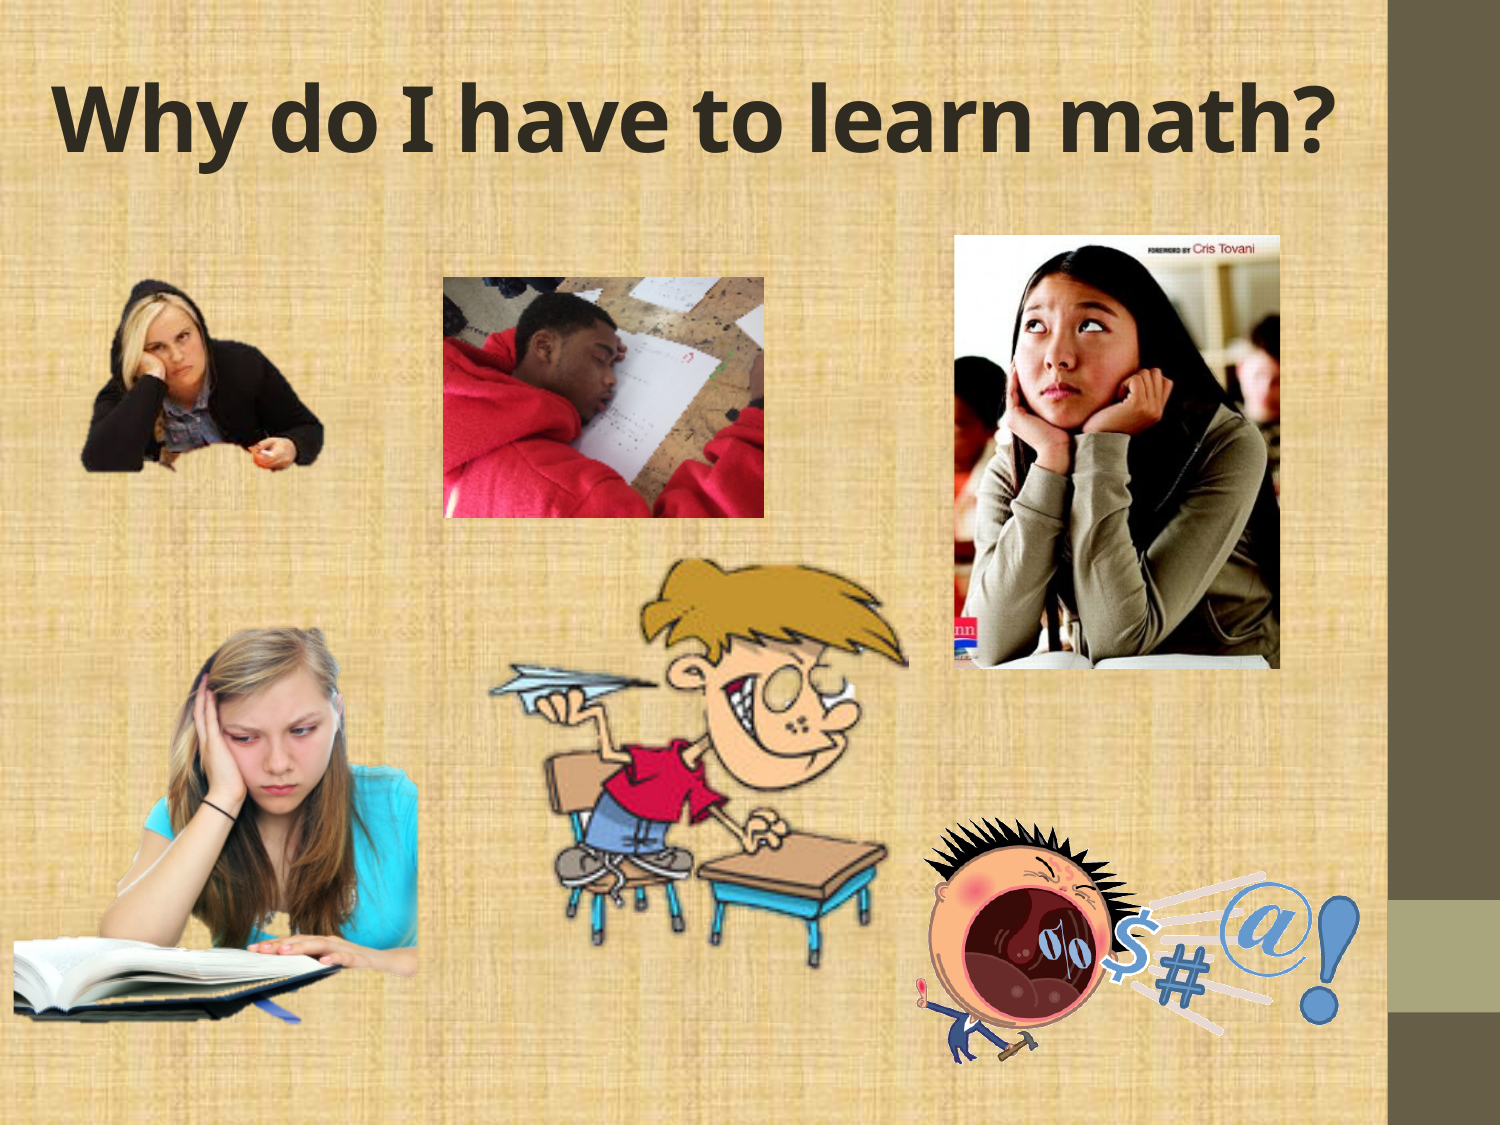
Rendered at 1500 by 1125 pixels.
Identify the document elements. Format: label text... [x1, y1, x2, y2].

picture [0, 233, 1387, 1125]
title Why do I have to learn math? [0, 0, 1390, 233]
